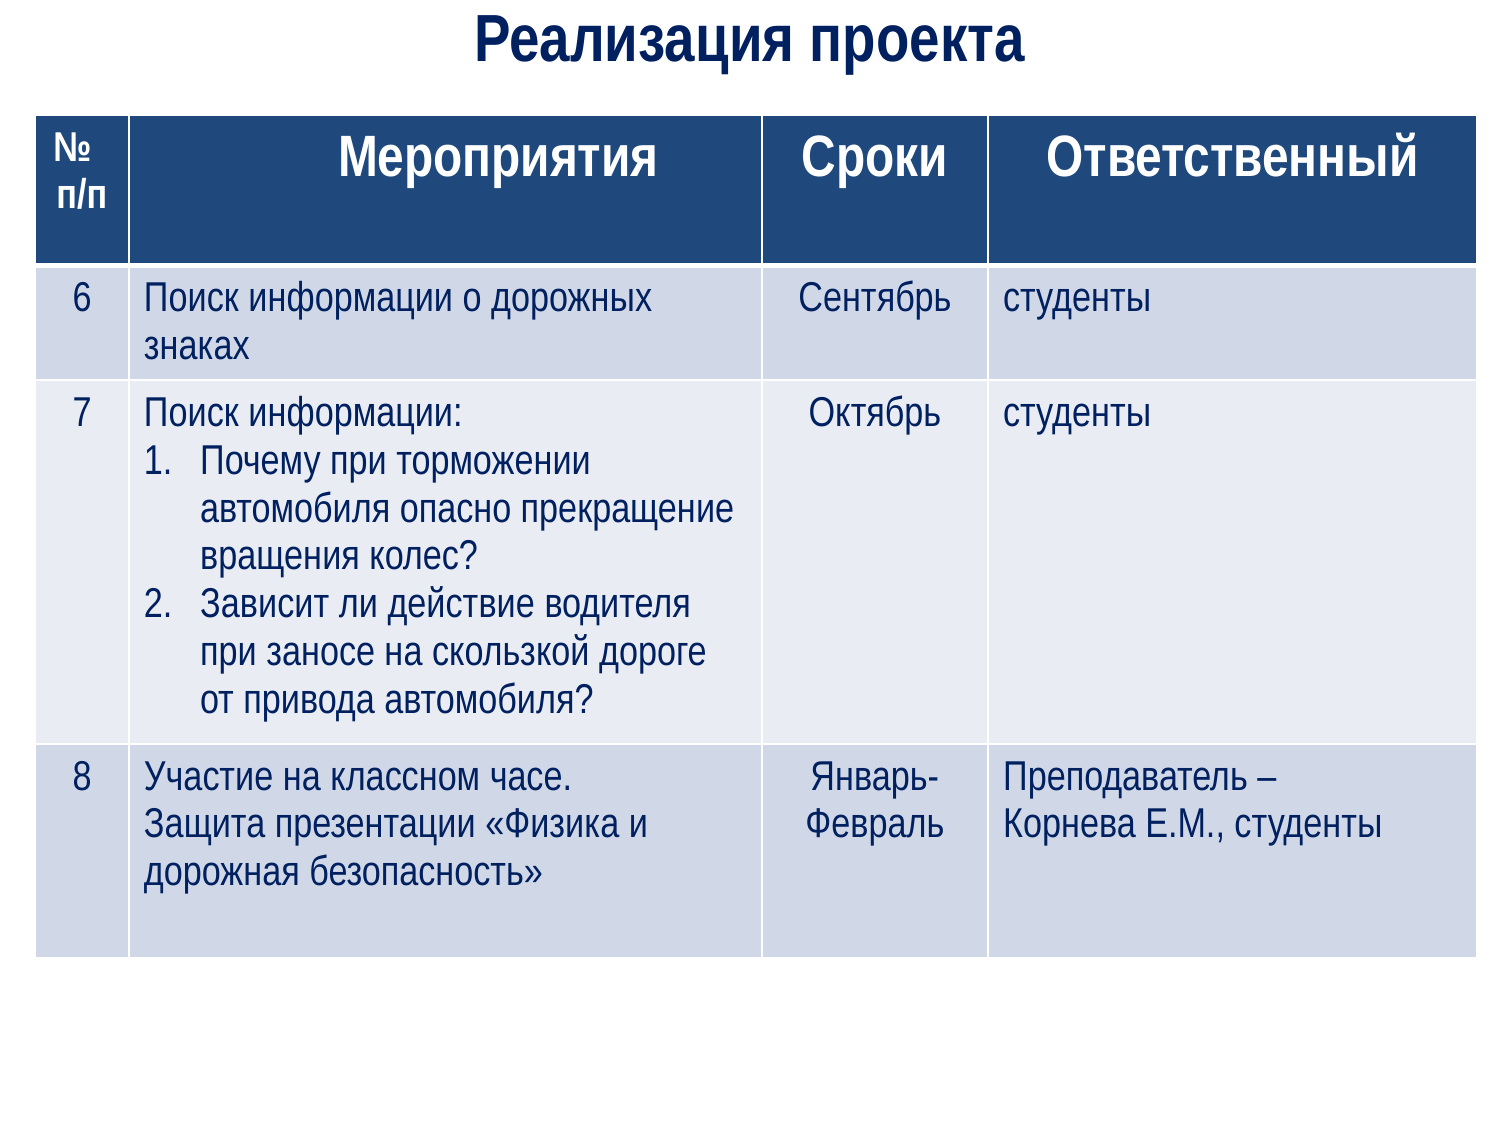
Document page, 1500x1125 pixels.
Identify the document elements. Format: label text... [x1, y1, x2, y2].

table_cell 7 [36, 381, 128, 743]
table_cell 8 [36, 745, 128, 957]
table_cell Поиск информации: Почему при торможении автомобиля опасно прекращение вращения колес? Зависит ли действие водителя при заносе на скользкой дороге от привода автомобиля? [130, 381, 761, 743]
table_header № п/п [36, 116, 128, 263]
table_cell Сентябрь [763, 268, 987, 379]
table_cell Преподаватель – Корнева Е.М., студенты [989, 745, 1476, 957]
table_cell Октябрь [763, 381, 987, 743]
table_cell студенты [989, 268, 1476, 379]
table_header Сроки [763, 116, 987, 263]
title Реализация проекта [75, 0, 1425, 71]
table_cell Январь-Февраль [763, 745, 987, 957]
table_cell студенты [989, 381, 1476, 743]
table_cell Участие на классном часе. Защита презентации «Физика и дорожная безопасность» [130, 745, 761, 957]
table_cell Поиск информации о дорожных знаках [130, 268, 761, 379]
table_cell 6 [36, 268, 128, 379]
table_header Мероприятия [130, 116, 761, 263]
table_header Ответственный [989, 116, 1476, 263]
